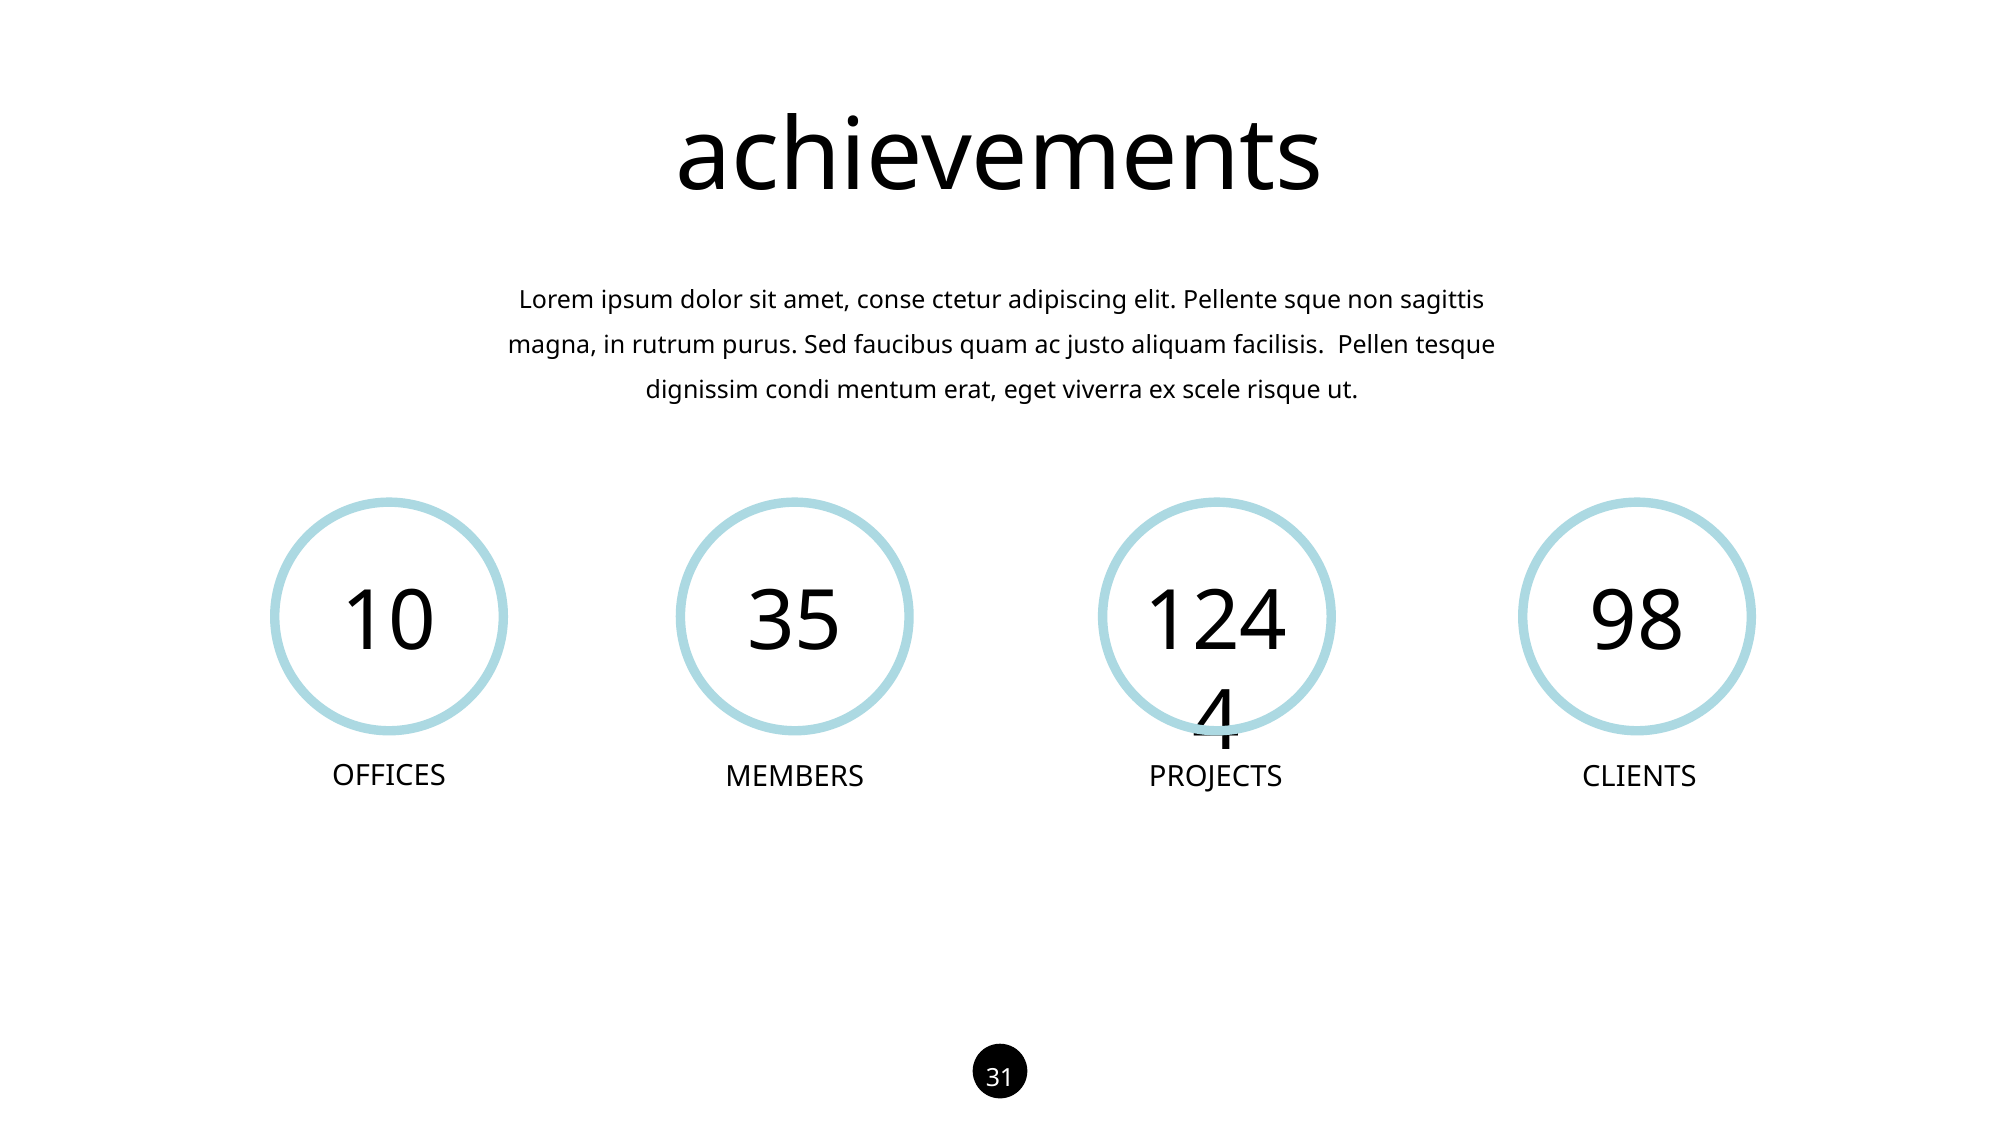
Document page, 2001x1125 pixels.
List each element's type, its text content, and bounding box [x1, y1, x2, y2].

text_box [273, 501, 505, 732]
text_box 1244 [1110, 663, 1322, 774]
text_box CLIENTS [1550, 750, 1729, 800]
text_box [1521, 501, 1753, 732]
text_box Lorem ipsum dolor sit amet, conse ctetur adipiscing elit. Pellente sque non sagittis magna, in rutrum purus. Sed faucibus quam ac justo aliquam facilisis. Pellen tesque dignissim condi mentum erat, eget viverra ex scele risque ut. [473, 261, 1532, 411]
text_box [1101, 501, 1333, 732]
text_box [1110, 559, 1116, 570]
text_box achievements [541, 82, 1459, 218]
text_box PROJECTS [1126, 750, 1306, 800]
text_box [679, 501, 911, 732]
text_box OFFICES [299, 749, 479, 799]
text_box 31 [962, 1039, 1038, 1099]
text_box MEMBERS [705, 750, 884, 800]
